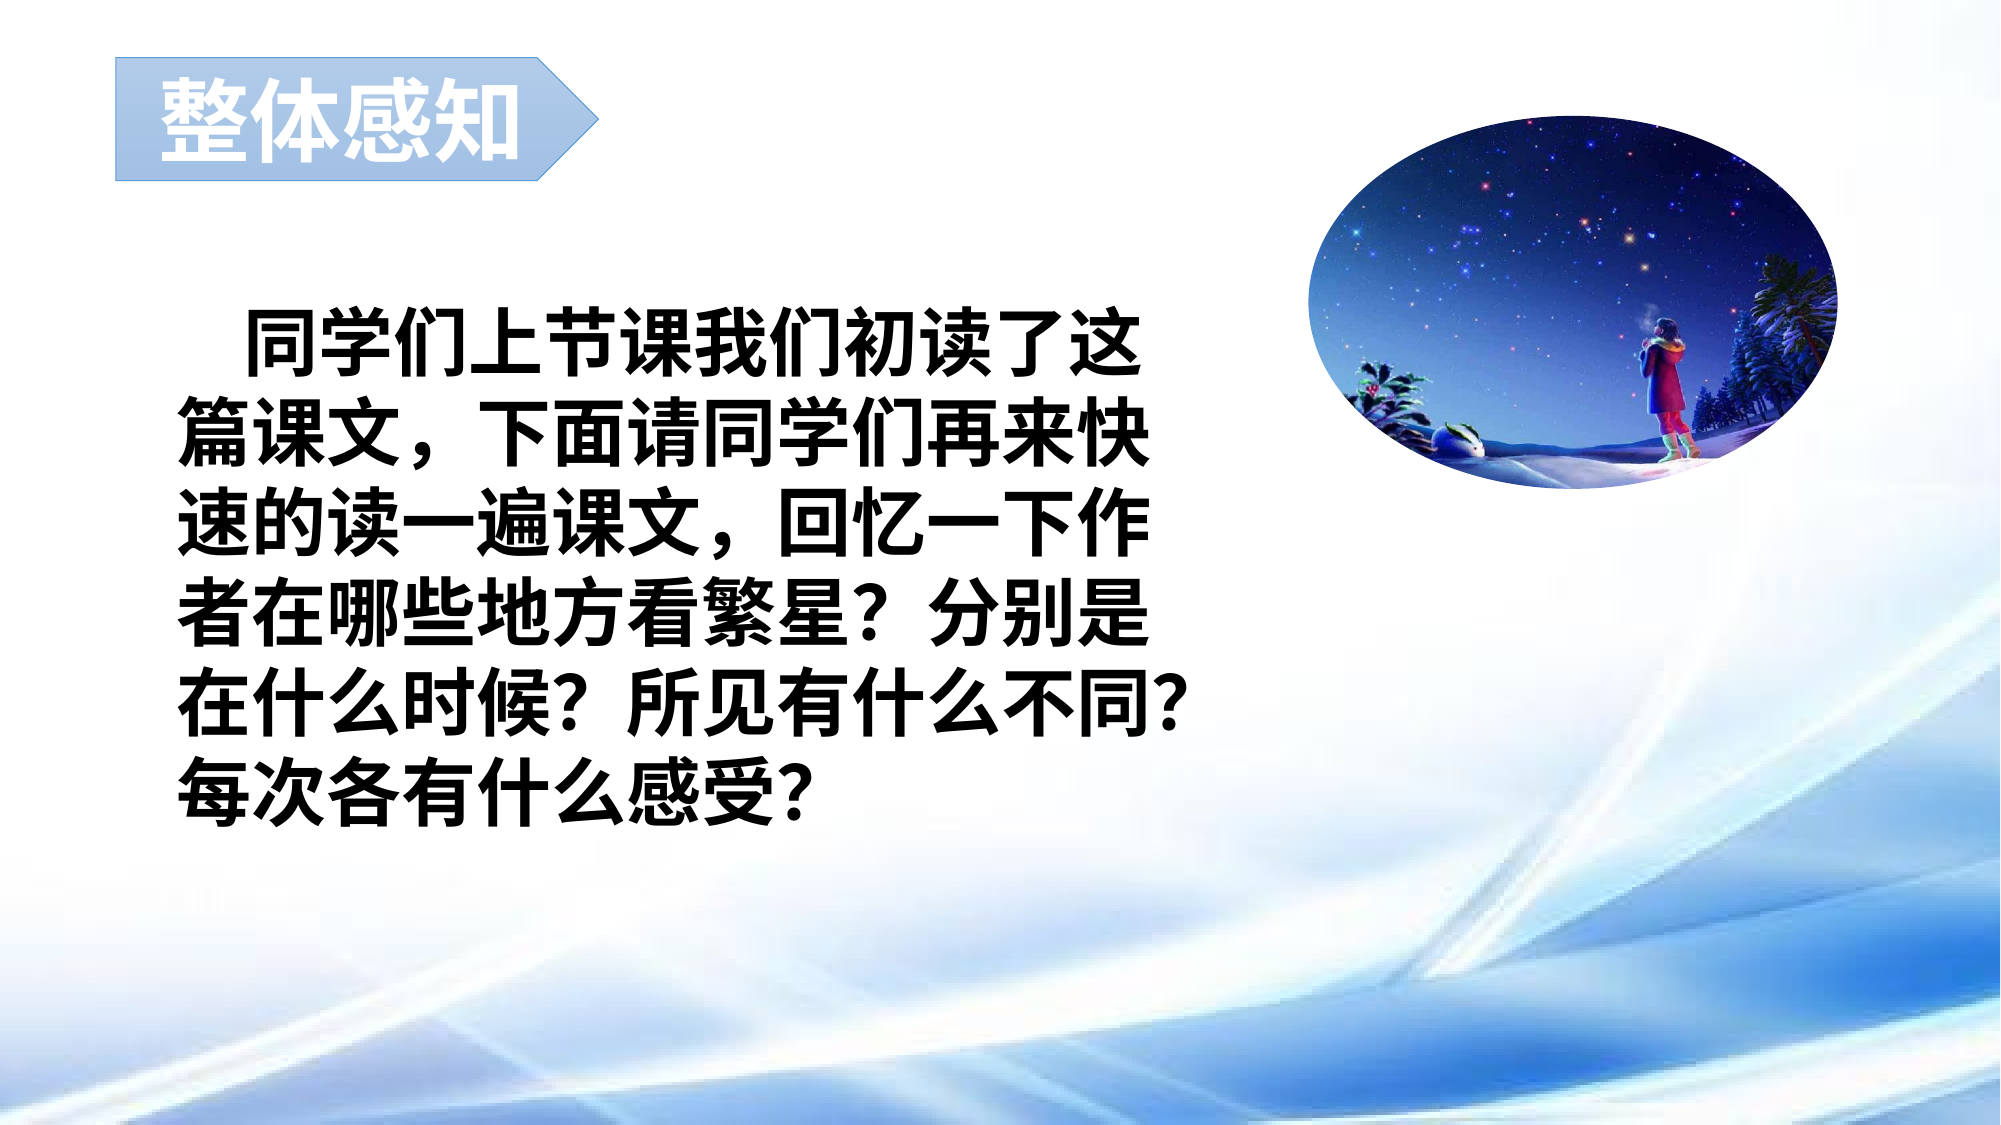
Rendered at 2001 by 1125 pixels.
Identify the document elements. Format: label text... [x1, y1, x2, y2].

picture [0, 0, 2001, 1125]
text_box 同学们上节课我们初读了这篇课文，下面请同学们再来快速的读一遍课文，回忆一下作者在哪些地方看繁星？分别是在什么时候？所见有什么不同？每次各有什么感受？ [162, 287, 1209, 1113]
text_box 整体感知 [115, 57, 600, 182]
